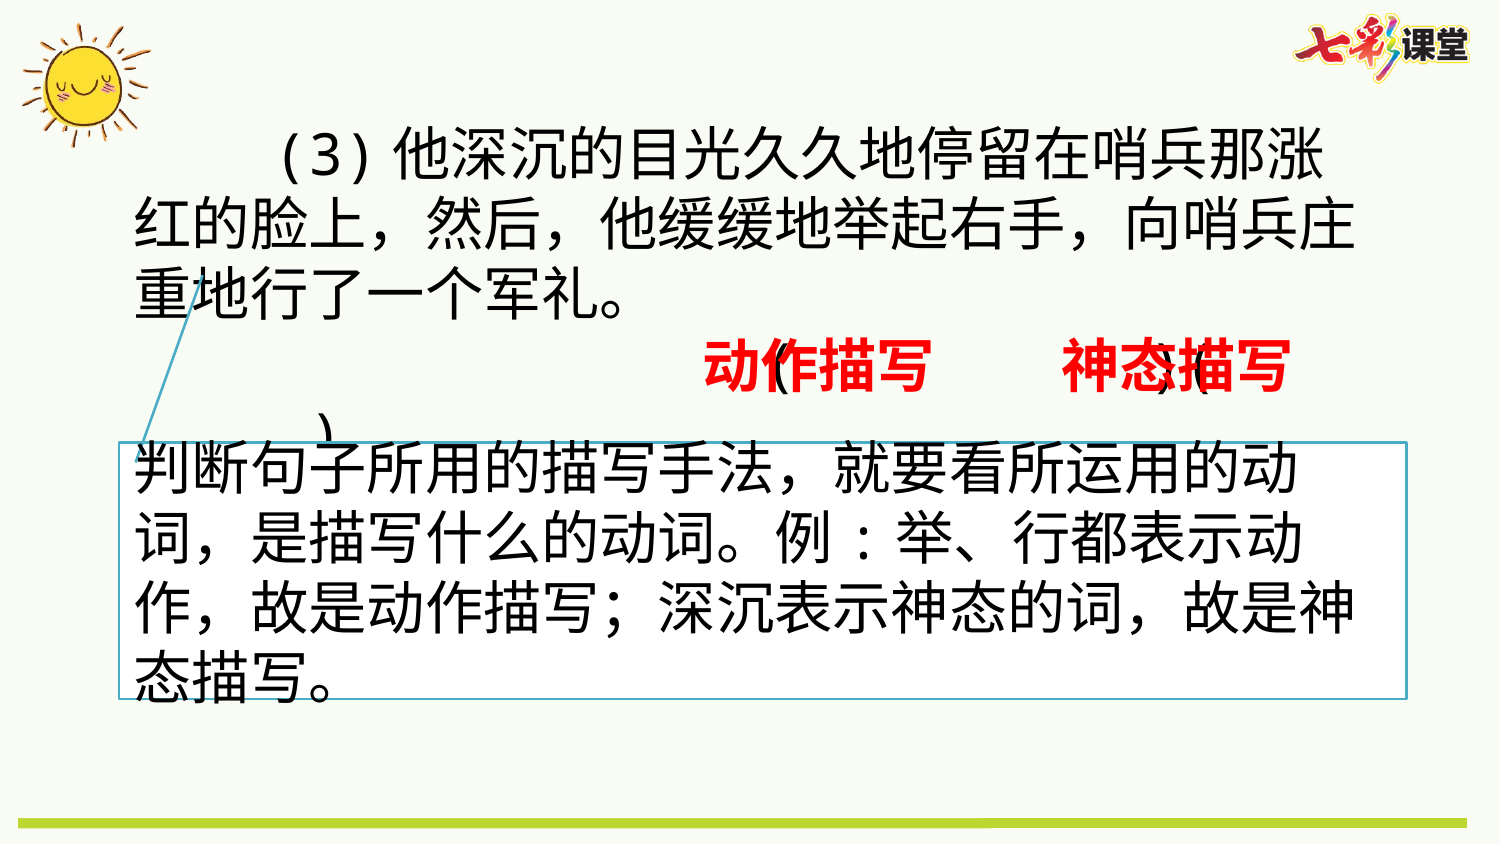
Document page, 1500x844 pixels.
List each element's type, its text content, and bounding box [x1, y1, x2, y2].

text_box 动作描写 [687, 321, 951, 407]
picture [18, 771, 1467, 844]
picture [0, 0, 173, 172]
text_box 神态描写 [1046, 321, 1309, 407]
text_box (3)他深沉的目光久久地停留在哨兵那涨红的脸上，然后，他缓缓地举起右手，向哨兵庄重地行了一个军礼。 ( )( ) [118, 109, 1387, 441]
picture [1291, 9, 1472, 87]
text_box 判断句子所用的描写手法，就要看所运用的动词，是描写什么的动词。例:举、行都表示动作，故是动作描写；深沉表示神态的词，故是神态描写。 [118, 274, 1408, 700]
